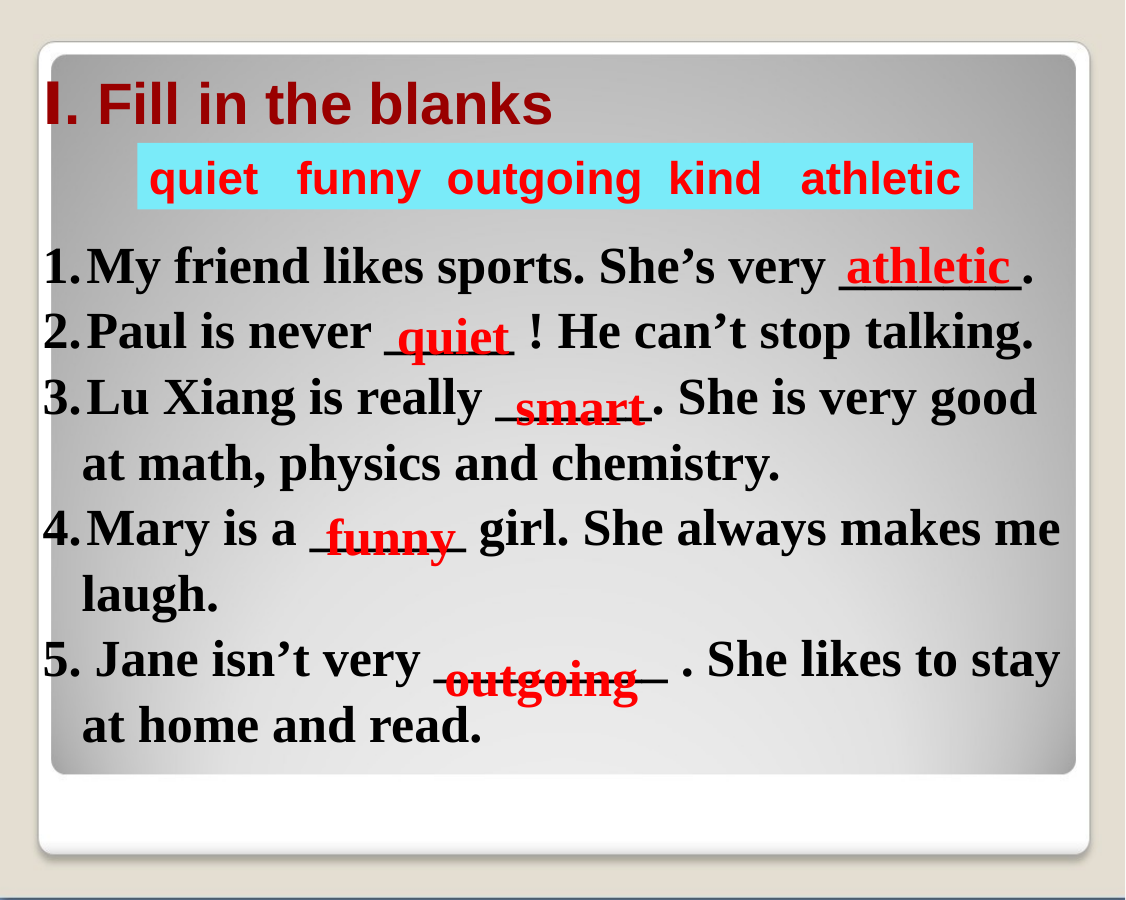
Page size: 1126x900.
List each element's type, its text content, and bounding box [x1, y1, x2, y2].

picture [0, 0, 1126, 900]
text_box athletic [834, 225, 1023, 300]
text_box quiet funny outgoing kind athletic [137, 142, 973, 210]
text_box outgoing [432, 638, 650, 713]
text_box Ⅰ. Fill in the blanks [31, 60, 681, 142]
text_box My friend likes sports. She’s very _______. Paul is never _____ ! He can’t stop talking. Lu Xiang is really ______. She is very good at math, physics and chemistry. Mary is a ______ girl. She always makes me laugh. 5. Jane isn’t very _________ . She likes to stay at home and read. [31, 237, 1108, 829]
text_box quiet [385, 296, 522, 371]
text_box smart [503, 367, 657, 442]
text_box funny [314, 497, 469, 572]
